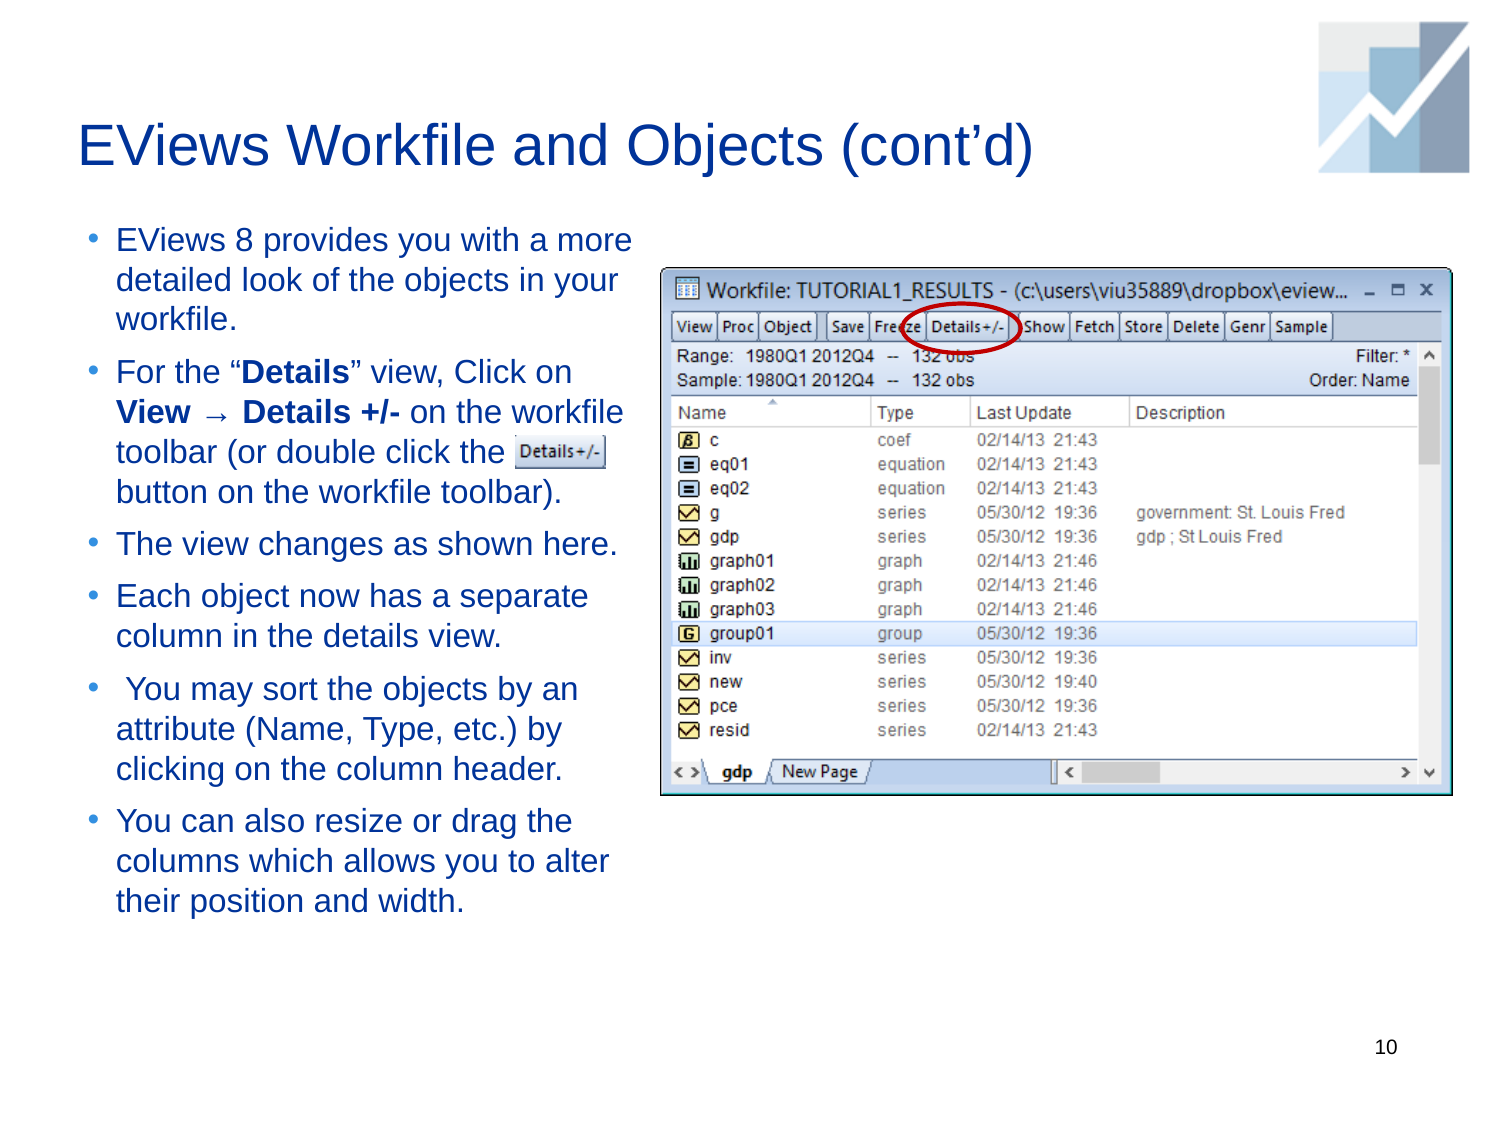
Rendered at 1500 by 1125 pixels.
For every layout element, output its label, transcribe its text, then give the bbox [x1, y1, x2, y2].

picture [515, 435, 607, 469]
picture [660, 267, 1453, 796]
title EViews Workfile and Objects (cont’d) [62, 0, 1297, 185]
text_box EViews 8 provides you with a more detailed look of the objects in your workfile. For the “Details” view, Click on View → Details +/- on the workfile toolbar (or double click the button on the workfile toolbar). The view changes as shown here. Each object now has a separate column in the details view. You may sort the objects by an attribute (Name, Type, etc.) by clicking on the column header. You can also resize or drag the columns which allows you to alter their position and width. [72, 210, 649, 927]
slide_number 10 [1262, 1015, 1413, 1067]
picture [1300, 11, 1479, 181]
